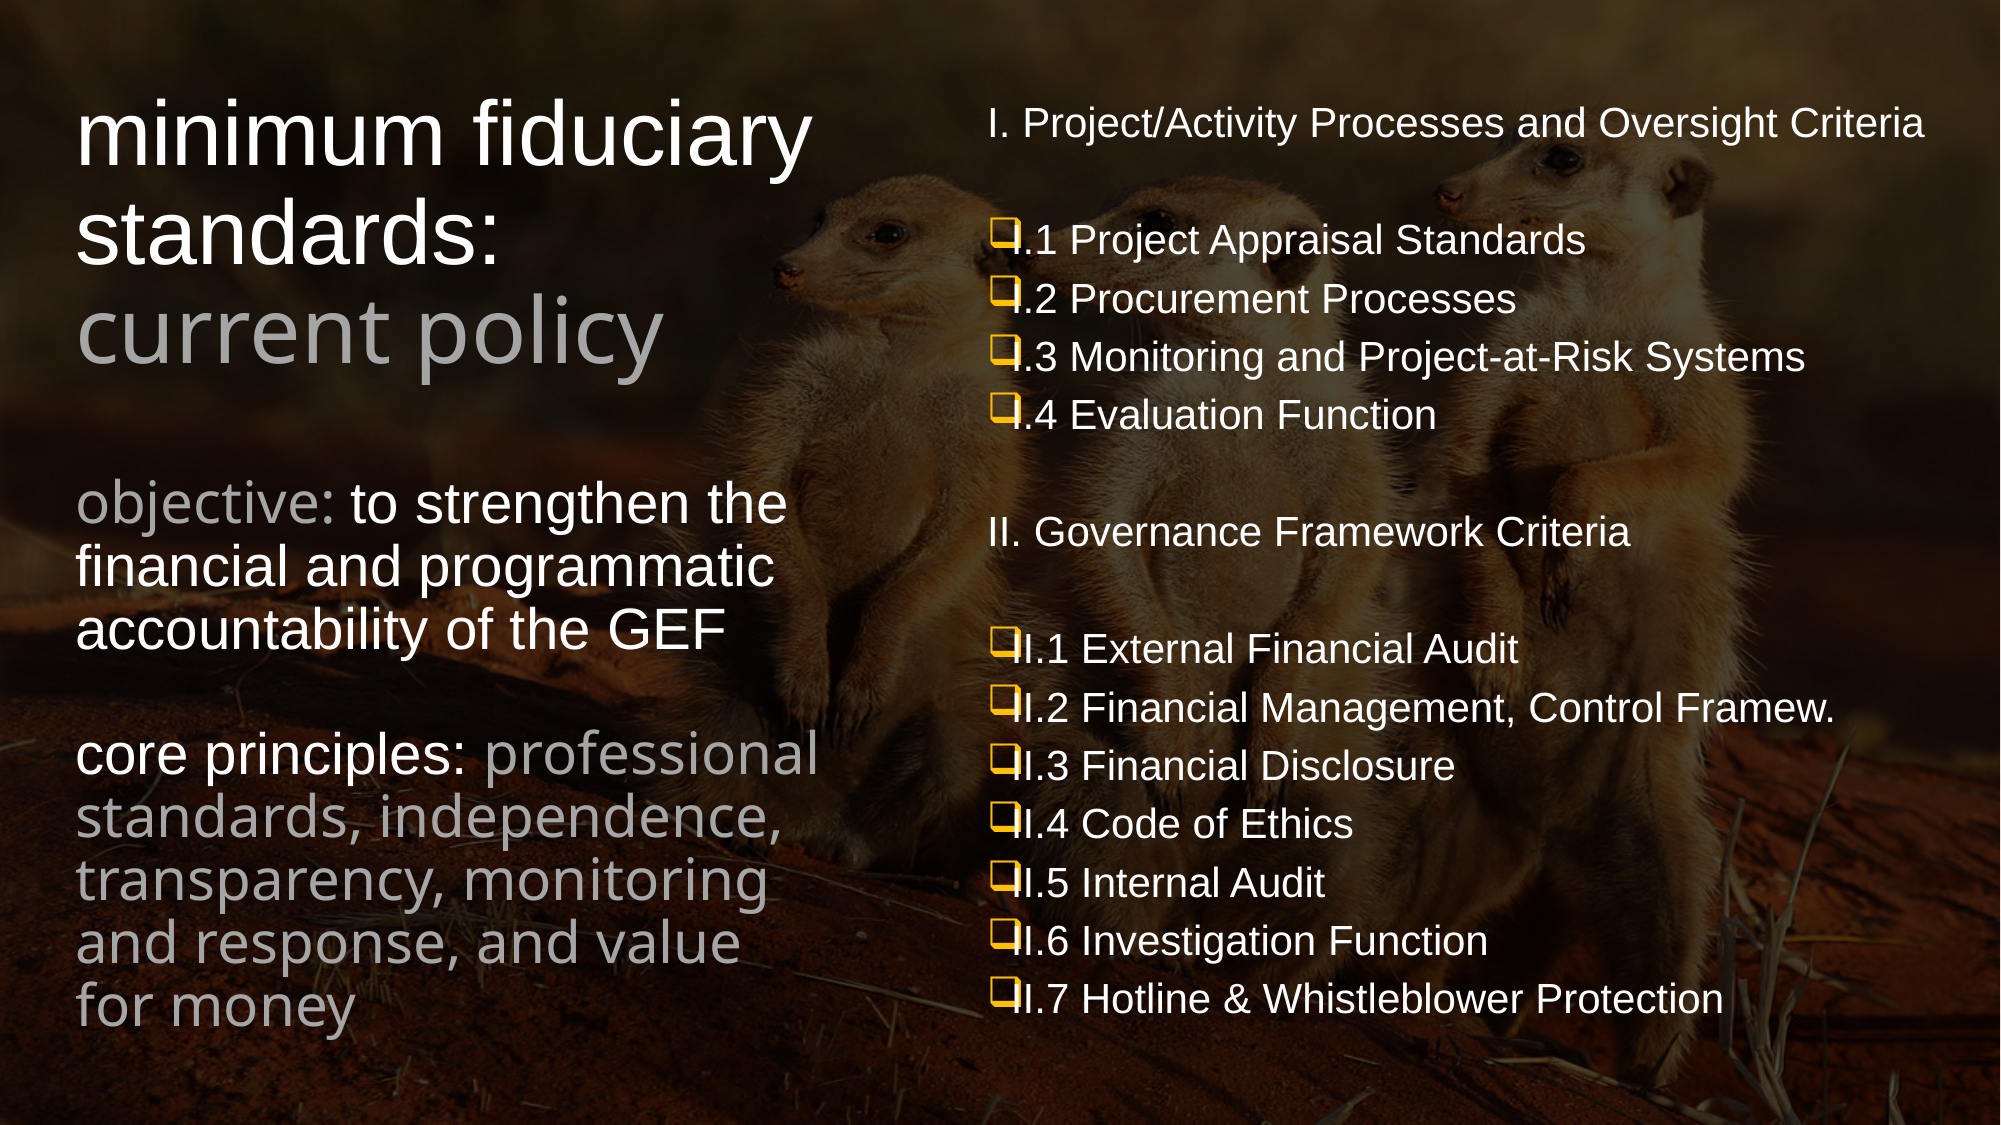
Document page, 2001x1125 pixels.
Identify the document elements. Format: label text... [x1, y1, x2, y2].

text_box I. Project/Activity Processes and Oversight Criteria I.1 Project Appraisal Standards I.2 Procurement Processes I.3 Monitoring and Project-at-Risk Systems I.4 Evaluation Function II. Governance Framework Criteria II.1 External Financial Audit II.2 Financial Management, Control Framew. II.3 Financial Disclosure II.4 Code of Ethics II.5 Internal Audit II.6 Investigation Function II.7 Hotline & Whistleblower Protection [912, 0, 2000, 1125]
title minimum fiduciary standards: current policy objective: to strengthen the financial and programmatic accountability of the GEF core principles: professional standards, independence, transparency, monitoring and response, and value for money [0, 0, 912, 1125]
